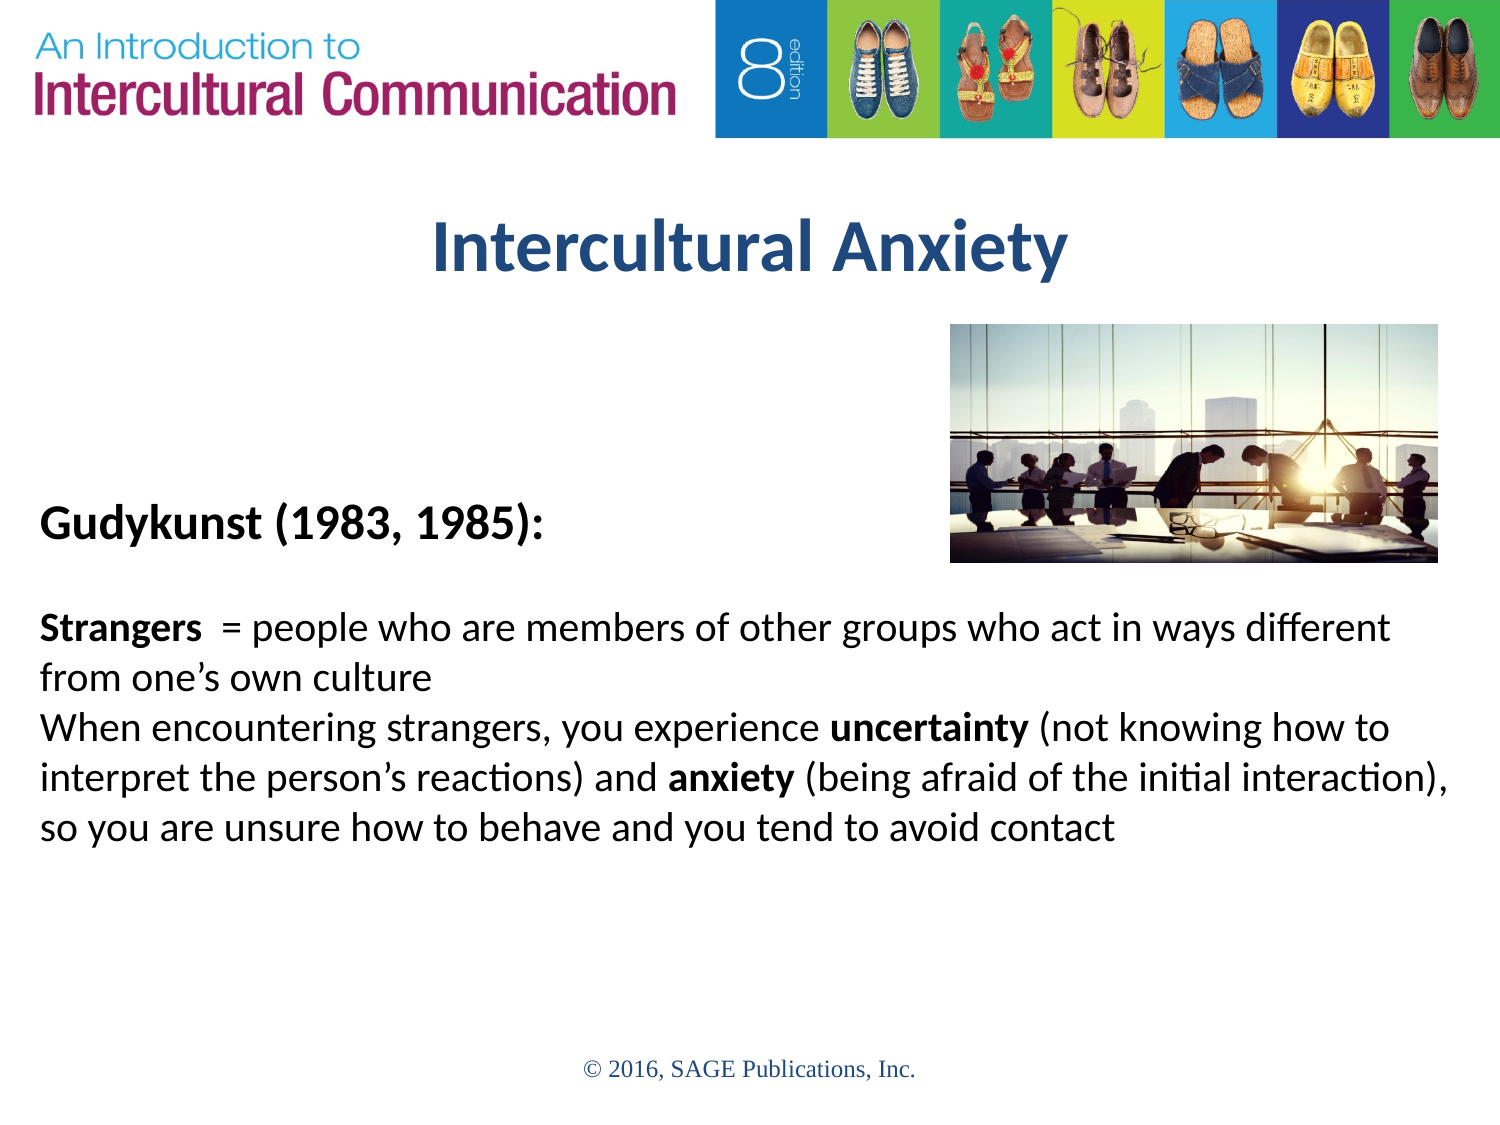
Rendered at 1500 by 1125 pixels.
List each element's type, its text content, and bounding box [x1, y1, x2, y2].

list Gudykunst (1983, 1985): Strangers = people who are members of other groups who act in ways different from one’s own culture When encountering strangers, you experience uncertainty (not knowing how to interpret the person’s reactions) and anxiety (being afraid of the initial interaction), so you are unsure how to behave and you tend to avoid contact [24, 312, 1475, 1125]
footer © 2016, SAGE Publications, Inc. [512, 1037, 988, 1098]
title Intercultural Anxiety [0, 187, 1500, 295]
picture [0, 295, 1500, 1125]
picture [949, 324, 1438, 563]
picture [0, 0, 1500, 187]
